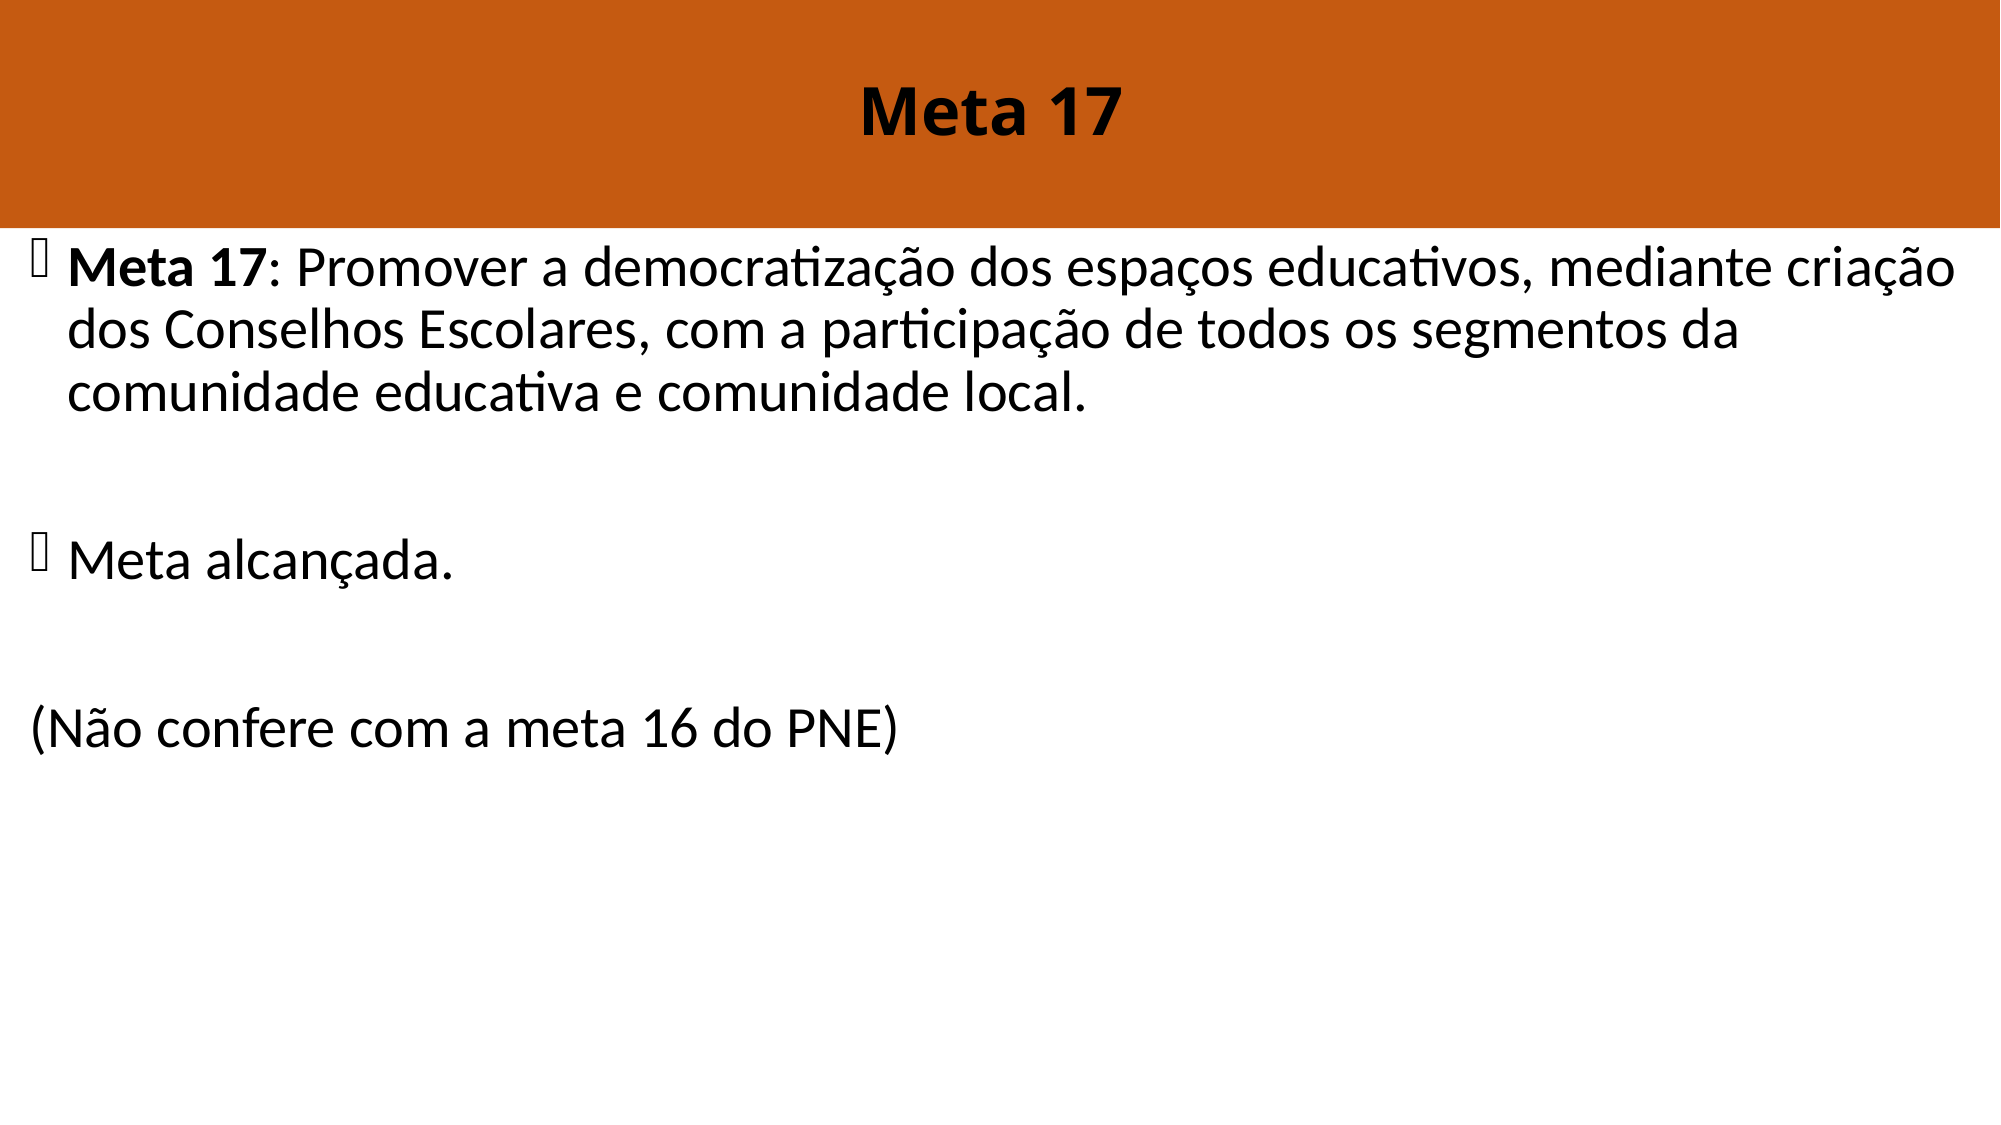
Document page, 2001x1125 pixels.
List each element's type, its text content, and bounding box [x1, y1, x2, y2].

list Meta 17: Promover a democratização dos espaços educativos, mediante criação dos Conselhos Escolares, com a participação de todos os segmentos da comunidade educativa e comunidade local. Meta alcançada. (Não confere com a meta 16 do PNE) [14, 228, 2000, 1014]
title Meta 17 [0, 0, 2000, 229]
